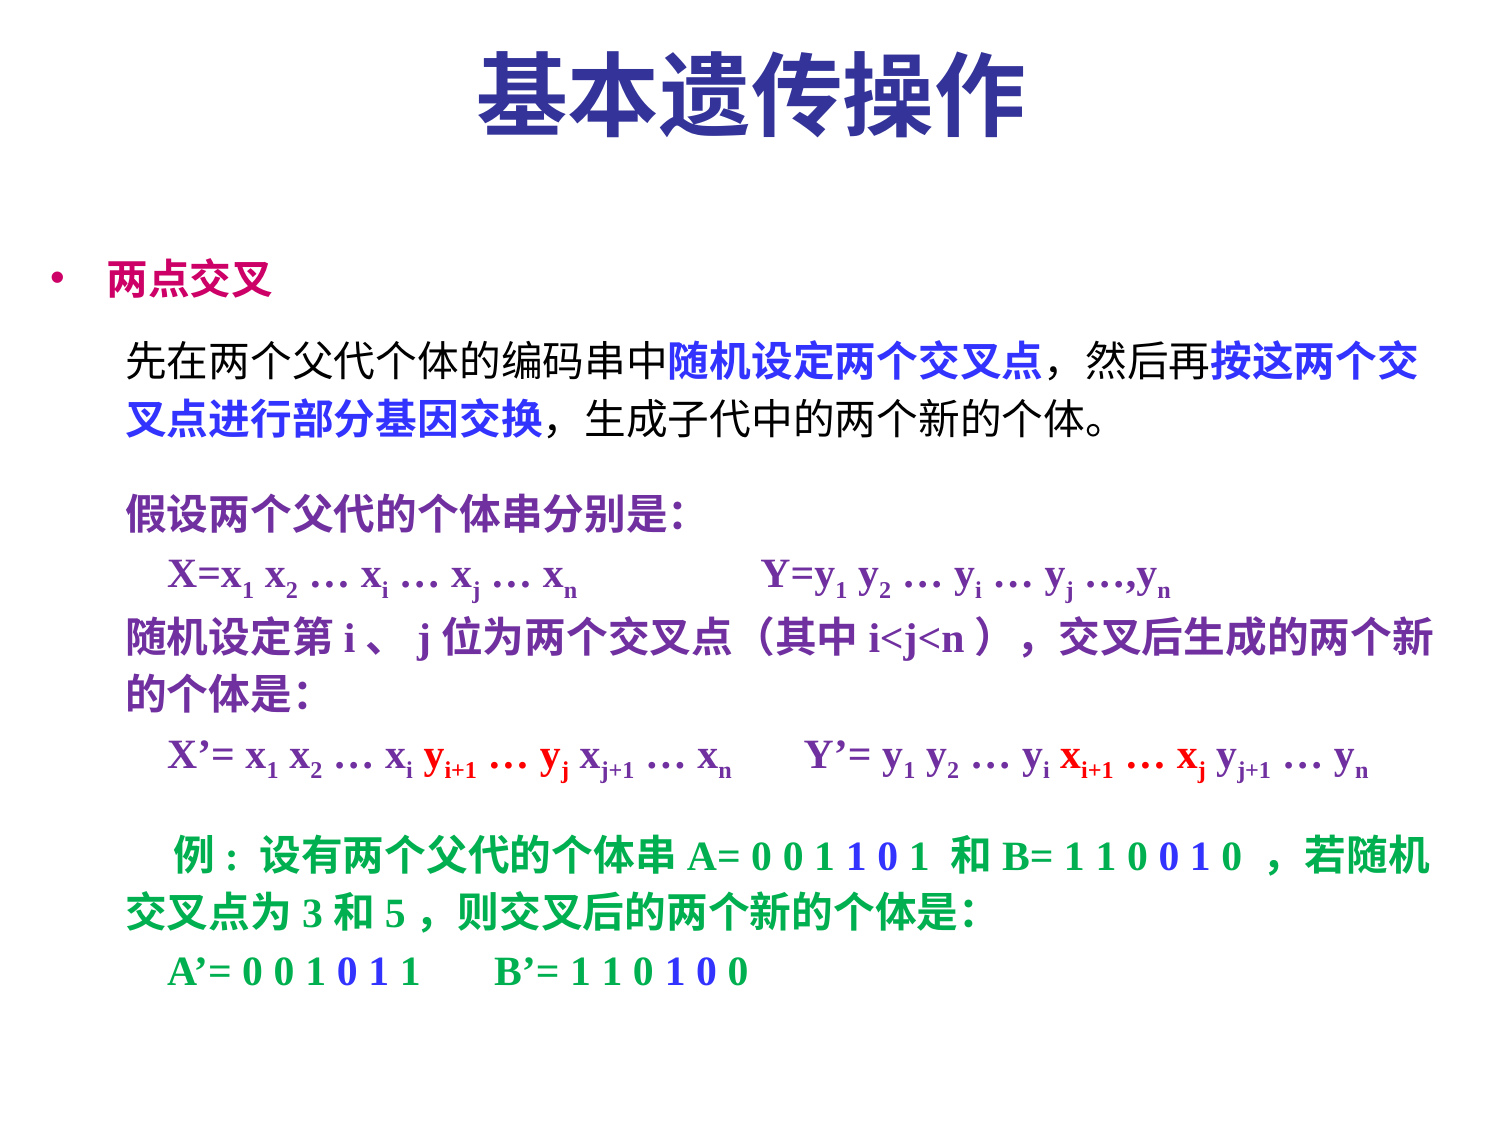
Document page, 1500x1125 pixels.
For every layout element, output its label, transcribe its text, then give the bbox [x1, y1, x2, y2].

text_box 基本遗传操作 [293, 30, 1209, 156]
text_box 两点交叉 先在两个父代个体的编码串中随机设定两个交叉点，然后再按这两个交叉点进行部分基因交换，生成子代中的两个新的个体。 假设两个父代的个体串分别是： X=x1 x2 … xi … xj … xn Y=y1 y2 … yi … yj …,yn 随机设定第i、j位为两个交叉点（其中i<j<n），交叉后生成的两个新的个体是： X’= x1 x2 … xi yi+1 … yj xj+1 … xn Y’= y1 y2 … yi xi+1 … xj yj+1 … yn 例: 设有两个父代的个体串A= 0 0 1 1 0 1 和B= 1 1 0 0 1 0 ，若随机交叉点为3和5，则交叉后的两个新的个体是： A’= 0 0 1 0 1 1 B’= 1 1 0 1 0 0 [35, 237, 1471, 1001]
